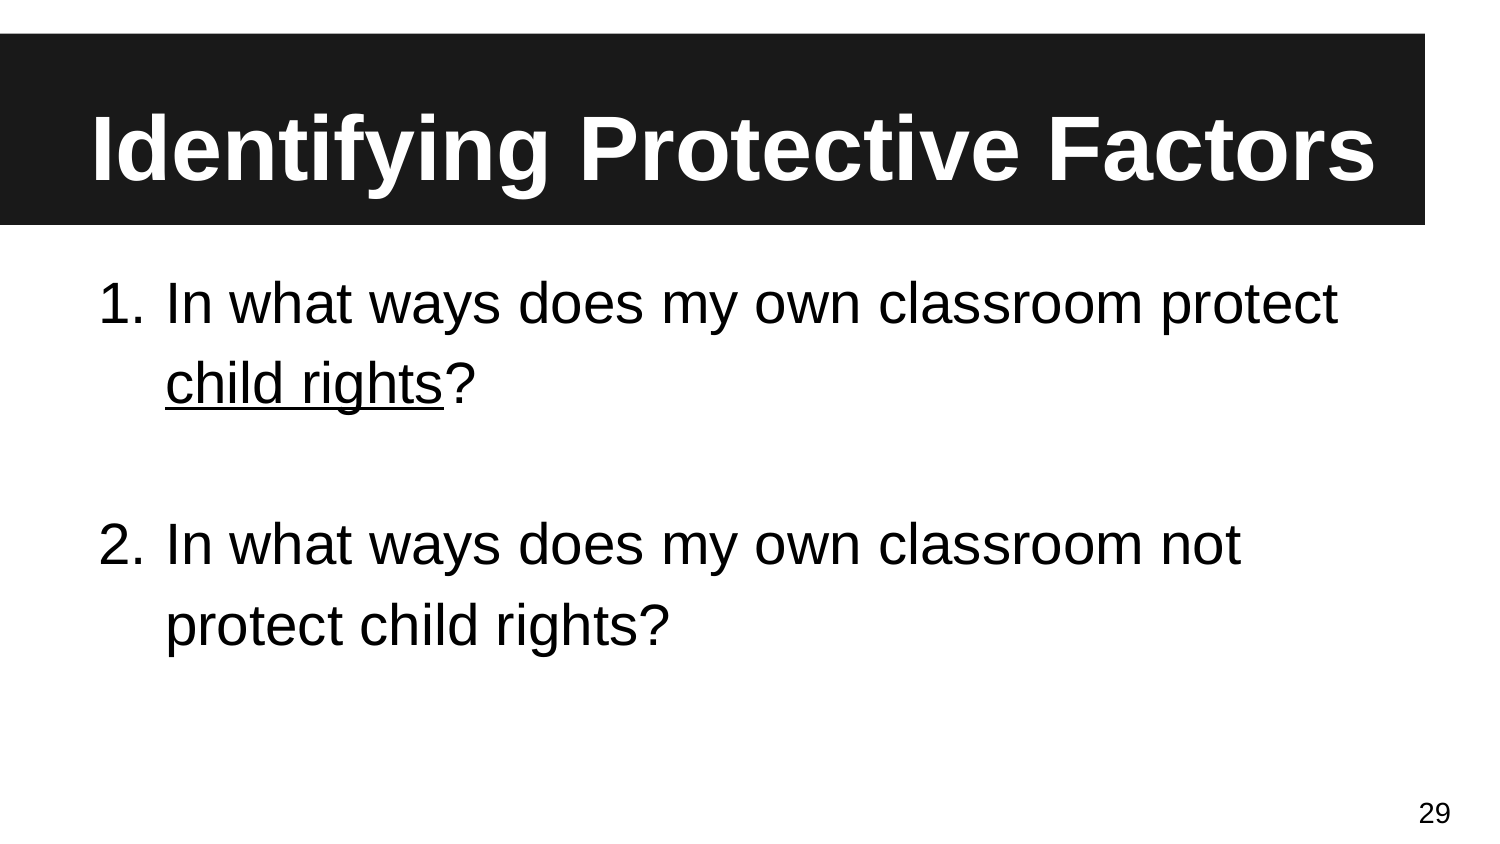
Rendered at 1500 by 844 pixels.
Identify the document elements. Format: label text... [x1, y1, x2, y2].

list In what ways does my own classroom protect child rights? In what ways does my own classroom not protect child rights? [75, 239, 1425, 808]
slide_number 29 [1403, 779, 1494, 844]
title Identifying Protective Factors [75, 50, 1425, 214]
